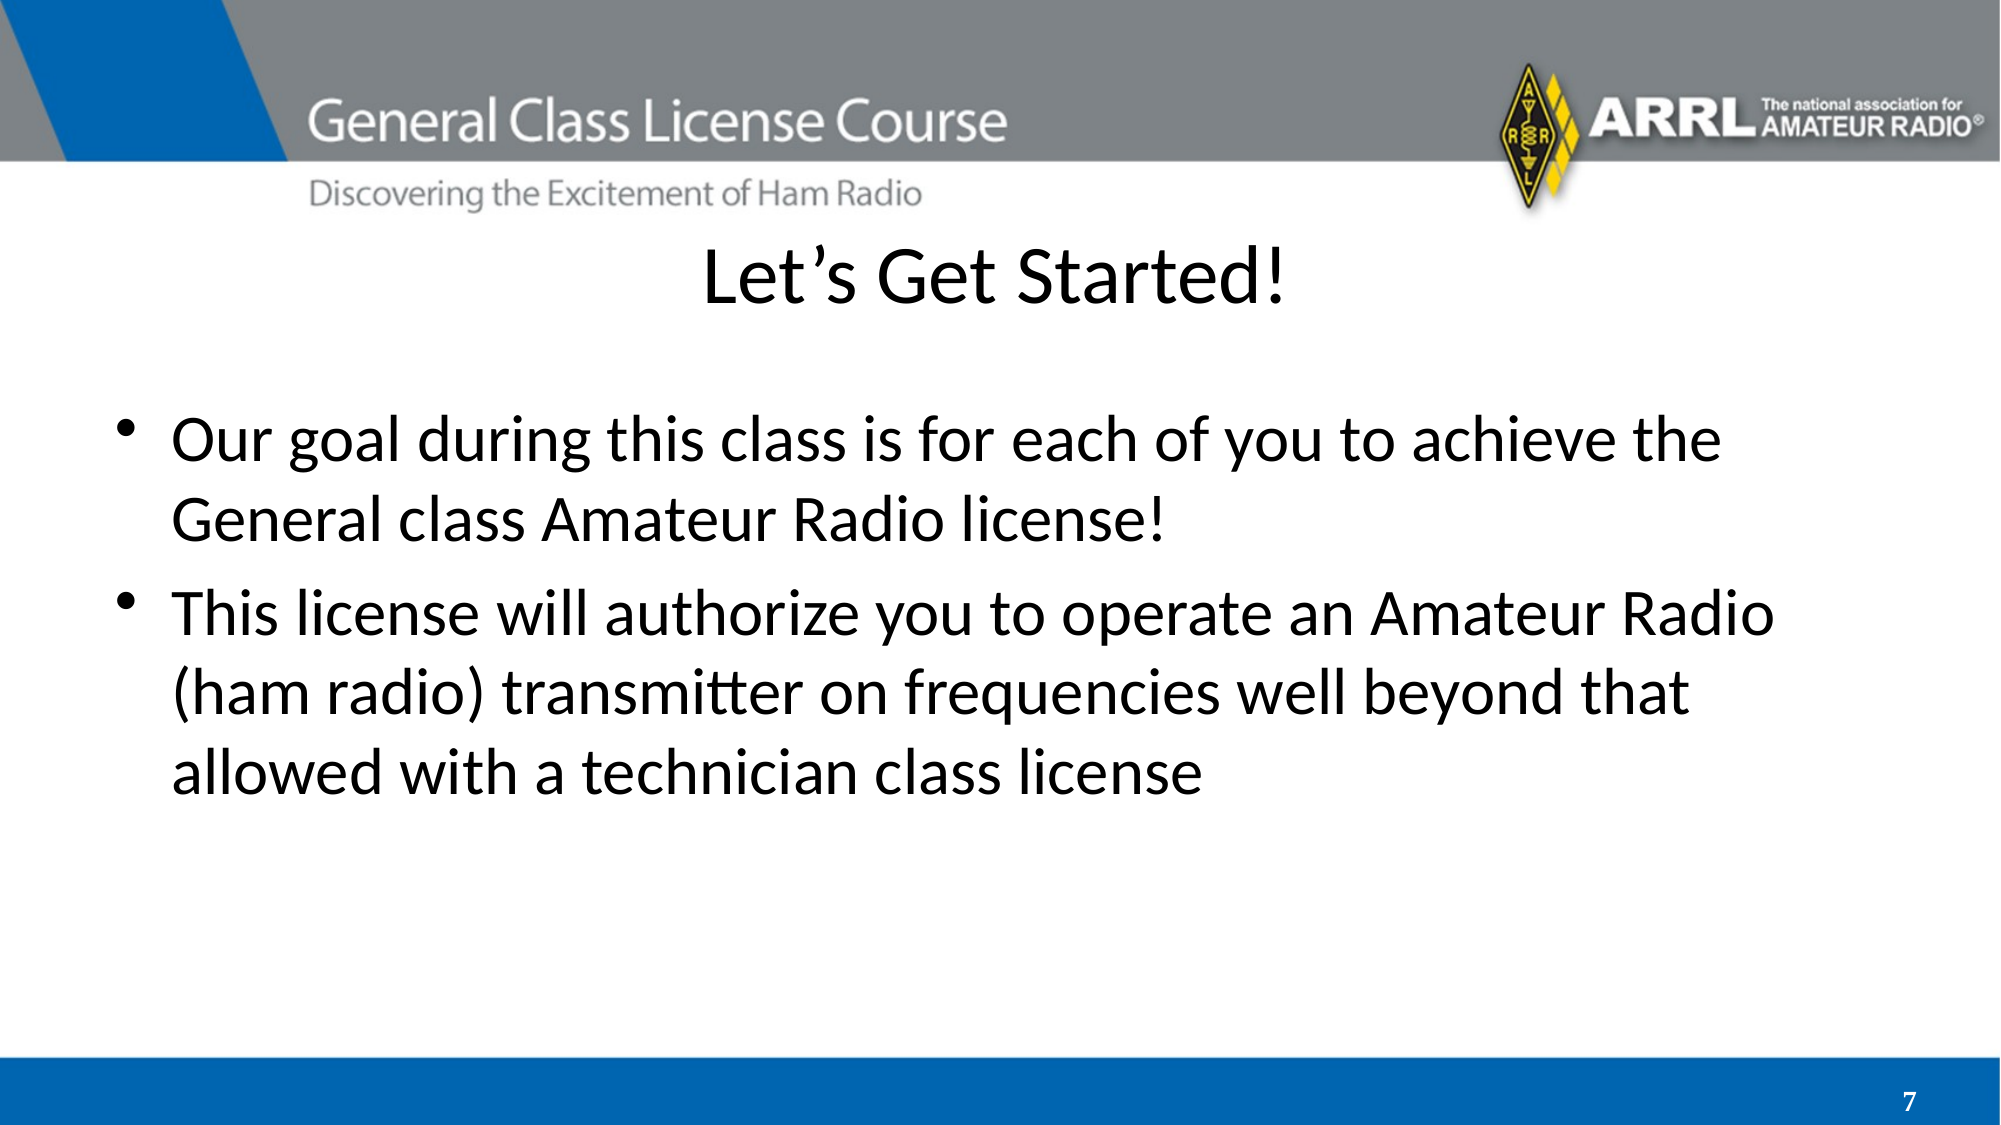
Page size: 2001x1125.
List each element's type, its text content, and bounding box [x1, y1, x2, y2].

title Let’s Get Started! [96, 212, 1897, 356]
picture [0, 0, 2001, 1125]
list Our goal during this class is for each of you to achieve the General class Amateur Radio license! This license will authorize you to operate an Amateur Radio (ham radio) transmitter on frequencies well beyond that allowed with a technician class license [99, 387, 1900, 1075]
